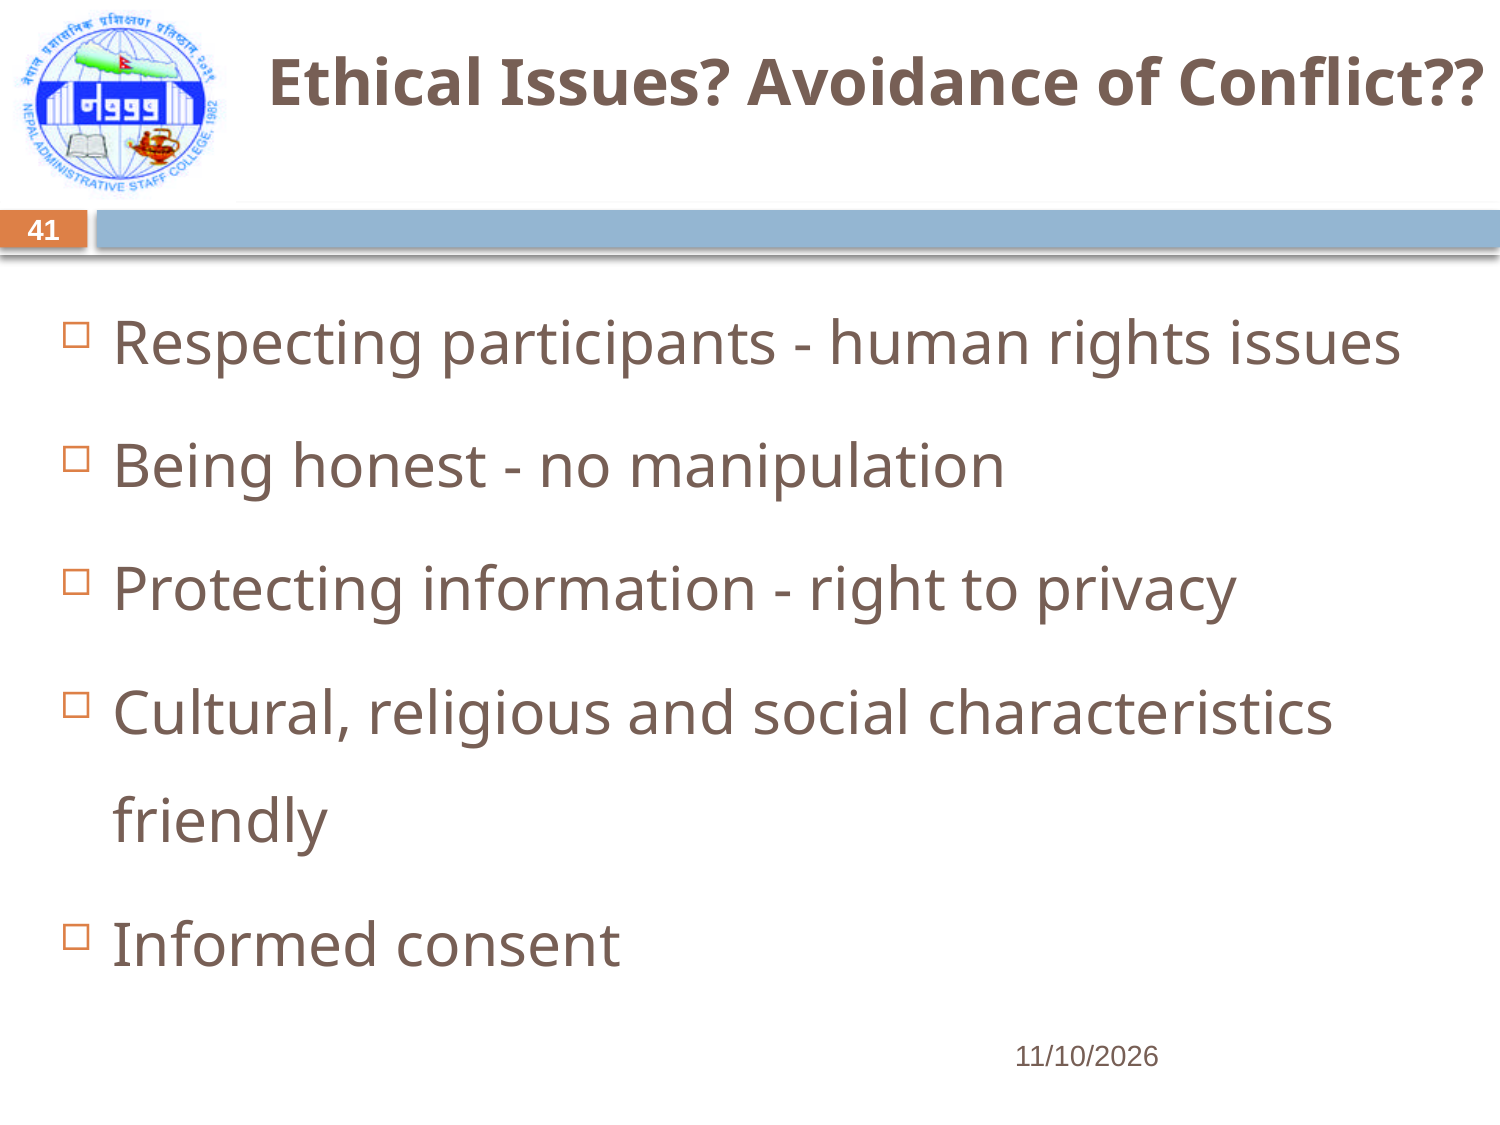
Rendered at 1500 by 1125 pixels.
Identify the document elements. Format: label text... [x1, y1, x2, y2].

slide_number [999, 1025, 1438, 1085]
list Respecting participants - human rights issues Being honest - no manipulation Protecting information - right to privacy Cultural, religious and social characteristics friendly Informed consent [49, 262, 1445, 1063]
title Ethical Issues? Avoidance of Conflict?? [249, 0, 1500, 163]
slide_number 41 [0, 208, 88, 249]
picture [1, 0, 236, 208]
